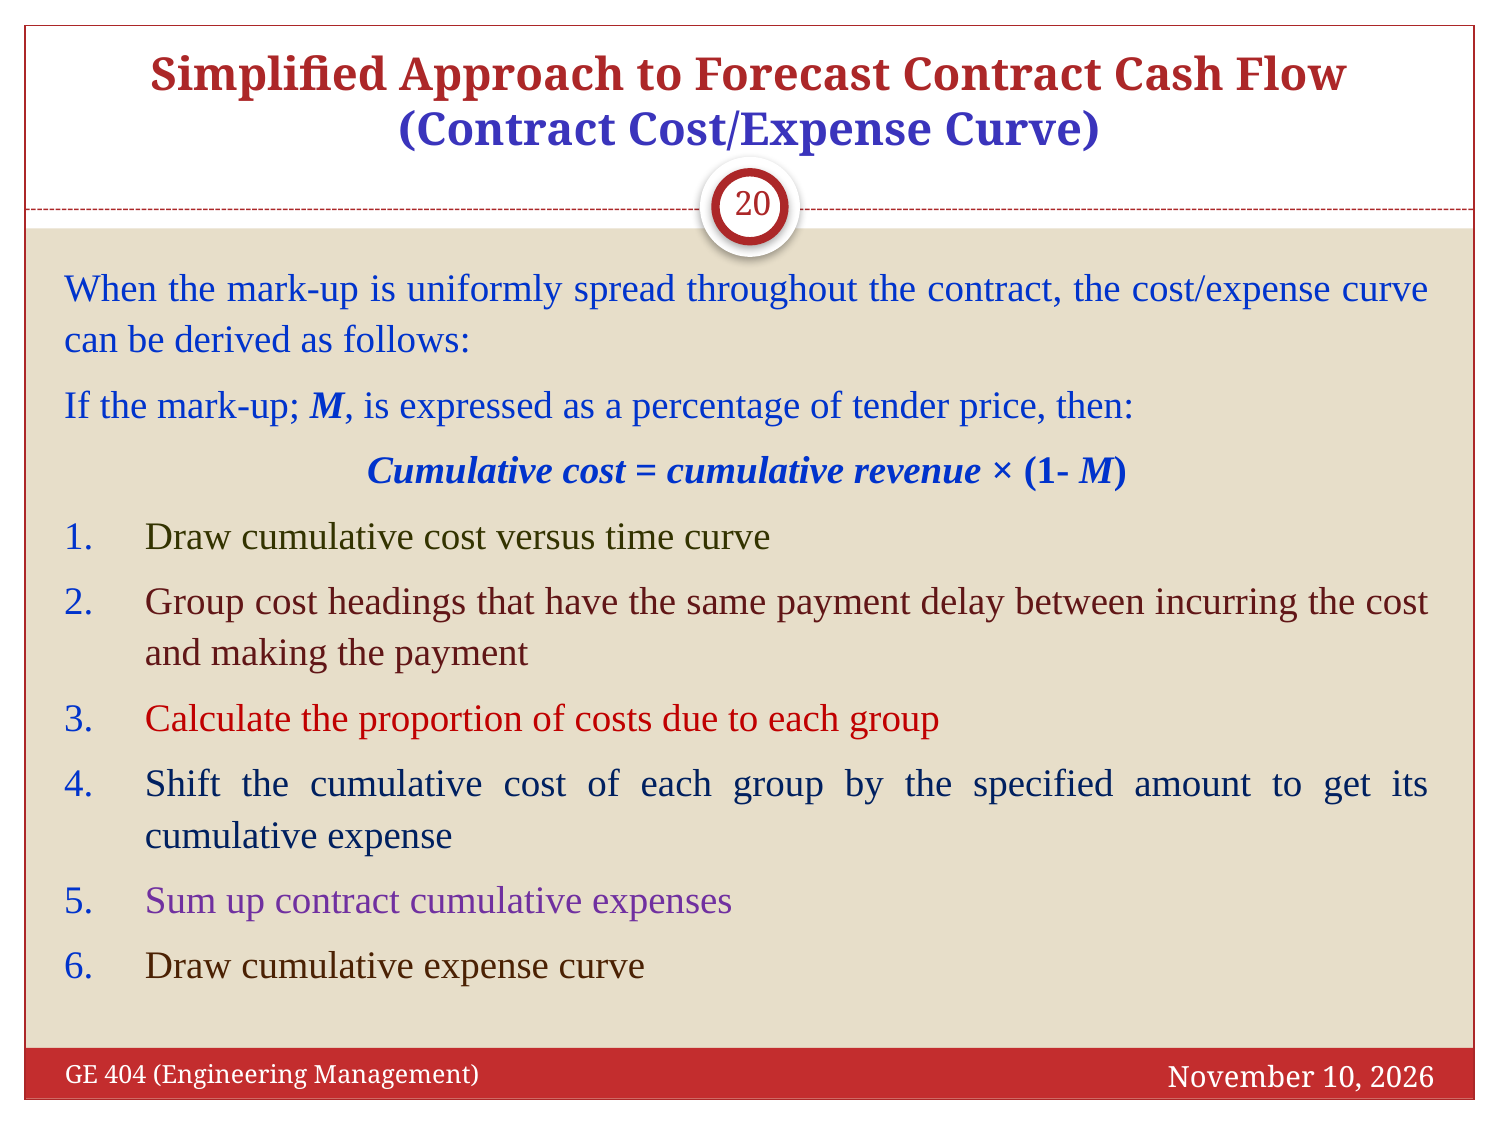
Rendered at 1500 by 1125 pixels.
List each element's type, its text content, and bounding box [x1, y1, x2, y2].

title Simplified Approach to Forecast Contract Cash Flow (Contract Cost/Expense Curve) [49, 37, 1450, 162]
footer GE 404 (Engineering Management) [50, 1051, 638, 1112]
slide_number 20 [715, 168, 791, 241]
list When the mark-up is uniformly spread throughout the contract, the cost/expense curve can be derived as follows: If the mark-up; M, is expressed as a percentage of tender price, then: Cumulative cost = cumulative revenue × (1- M) Draw cumulative cost versus time curve Group cost headings that have the same payment delay between incurring the cost and making the payment Calculate the proportion of costs due to each group Shift the cumulative cost of each group by the specified amount to get its cumulative expense Sum up contract cumulative expenses Draw cumulative expense curve [49, 250, 1445, 1001]
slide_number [950, 1050, 1450, 1111]
